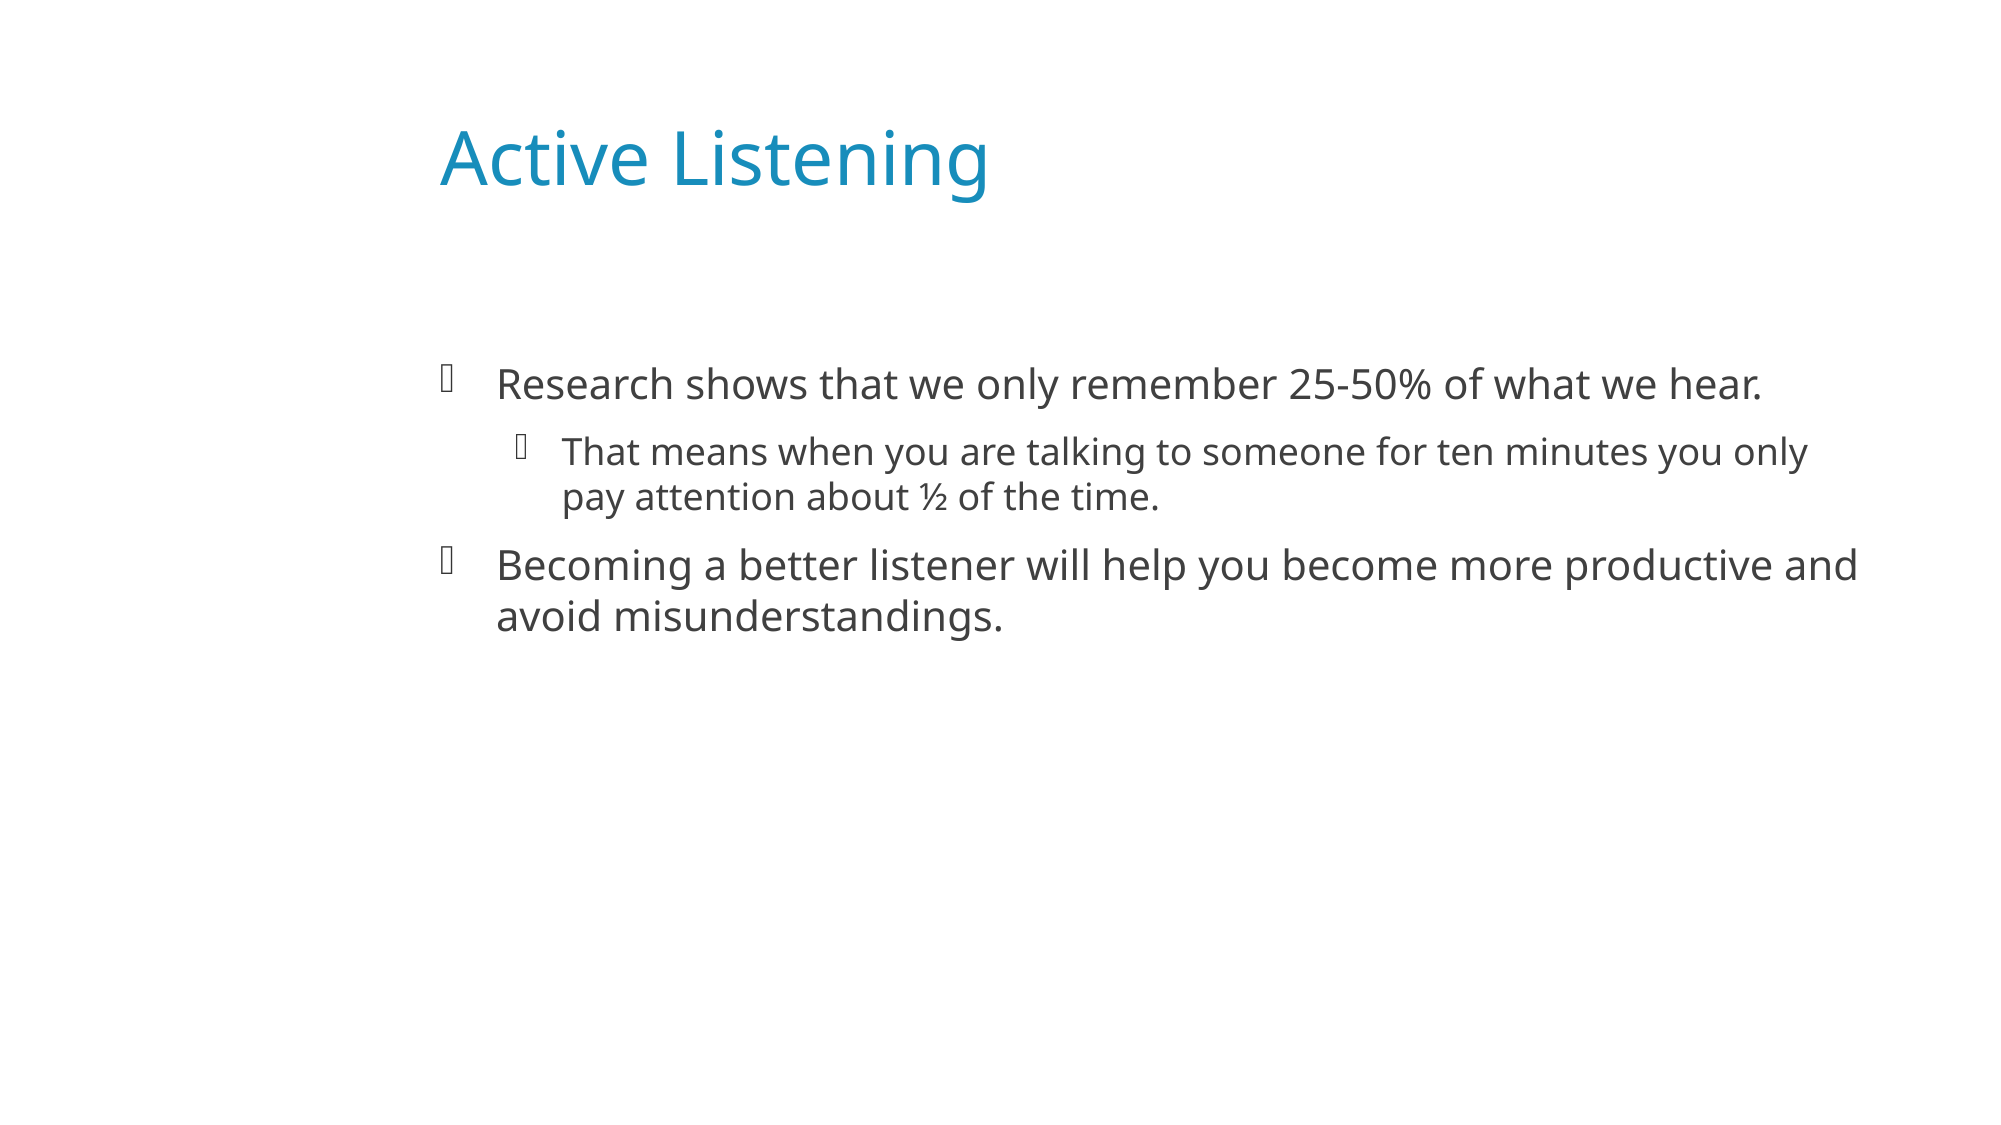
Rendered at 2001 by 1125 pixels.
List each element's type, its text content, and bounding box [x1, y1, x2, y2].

list Research shows that we only remember 25-50% of what we hear. That means when you are talking to someone for ten minutes you only pay attention about ½ of the time. Becoming a better listener will help you become more productive and avoid misunderstandings. [424, 350, 1888, 1074]
title Active Listening [425, 102, 1888, 313]
